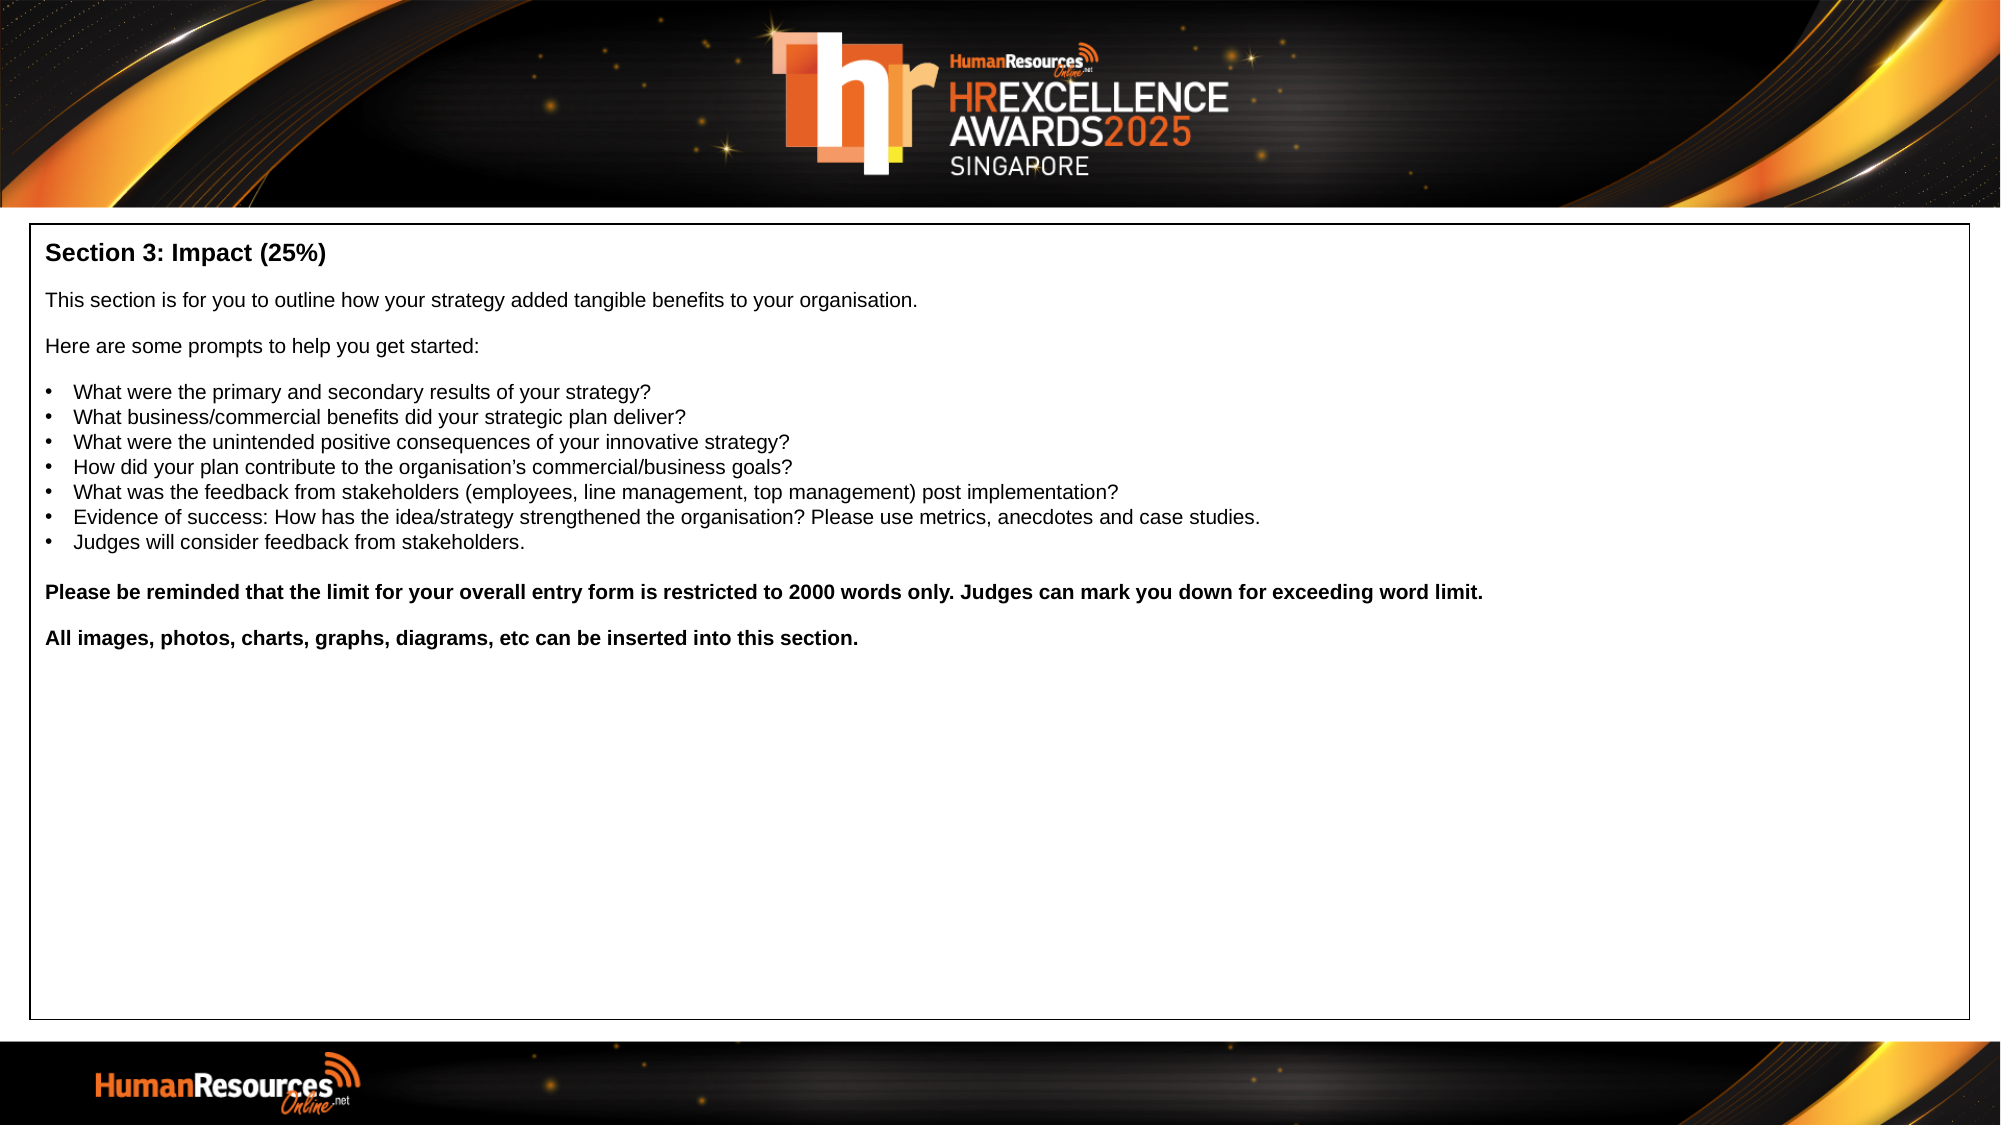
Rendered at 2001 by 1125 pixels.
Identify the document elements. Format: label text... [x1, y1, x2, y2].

text_box Section 3: Impact (25%) This section is for you to outline how your strategy added tangible benefits to your organisation. Here are some prompts to help you get started: What were the primary and secondary results of your strategy? What business/commercial benefits did your strategic plan deliver? What were the unintended positive consequences of your innovative strategy? How did your plan contribute to the organisation’s commercial/business goals? What was the feedback from stakeholders (employees, line management, top management) post implementation? Evidence of success: How has the idea/strategy strengthened the organisation? Please use metrics, anecdotes and case studies. Judges will consider feedback from stakeholders. Please be reminded that the limit for your overall entry form is restricted to 2000 words only. Judges can mark you down for exceeding word limit. All images, photos, charts, graphs, diagrams, etc can be inserted into this section. [30, 224, 1970, 1020]
picture [0, 0, 2001, 1125]
